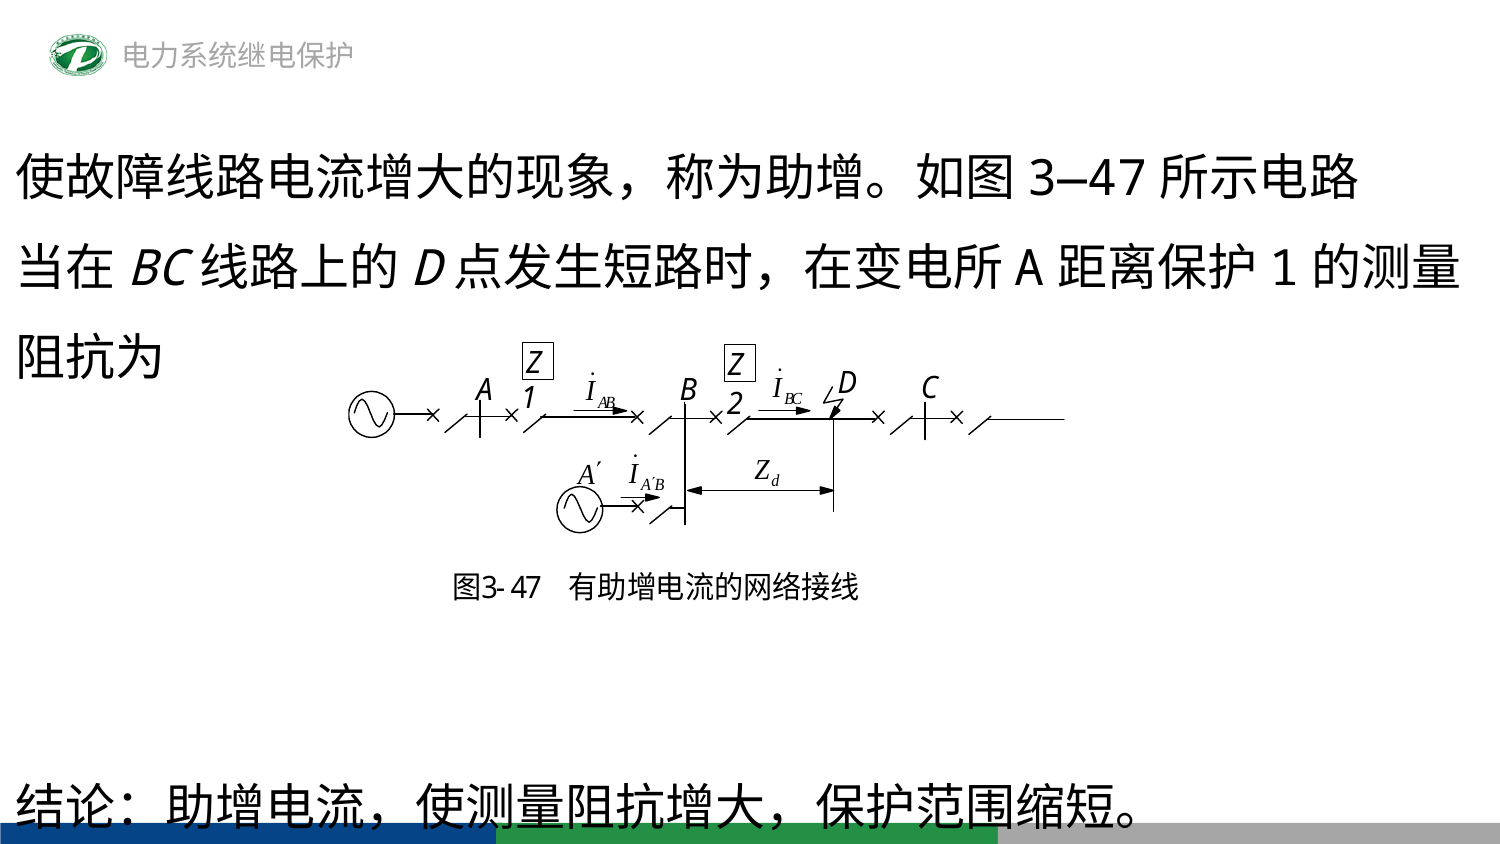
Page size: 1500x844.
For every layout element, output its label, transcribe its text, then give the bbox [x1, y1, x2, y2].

picture [348, 338, 1068, 602]
text_box 电力系统继电保护 [122, 29, 370, 80]
picture [41, 19, 118, 91]
text_box 使故障线路电流增大的现象，称为助增。如图3—47所示电路 当在BC线路上的D点发生短路时，在变电所A距离保护1的测量阻抗为 结论：助增电流，使测量阻抗增大，保护范围缩短。 [0, 107, 1500, 843]
